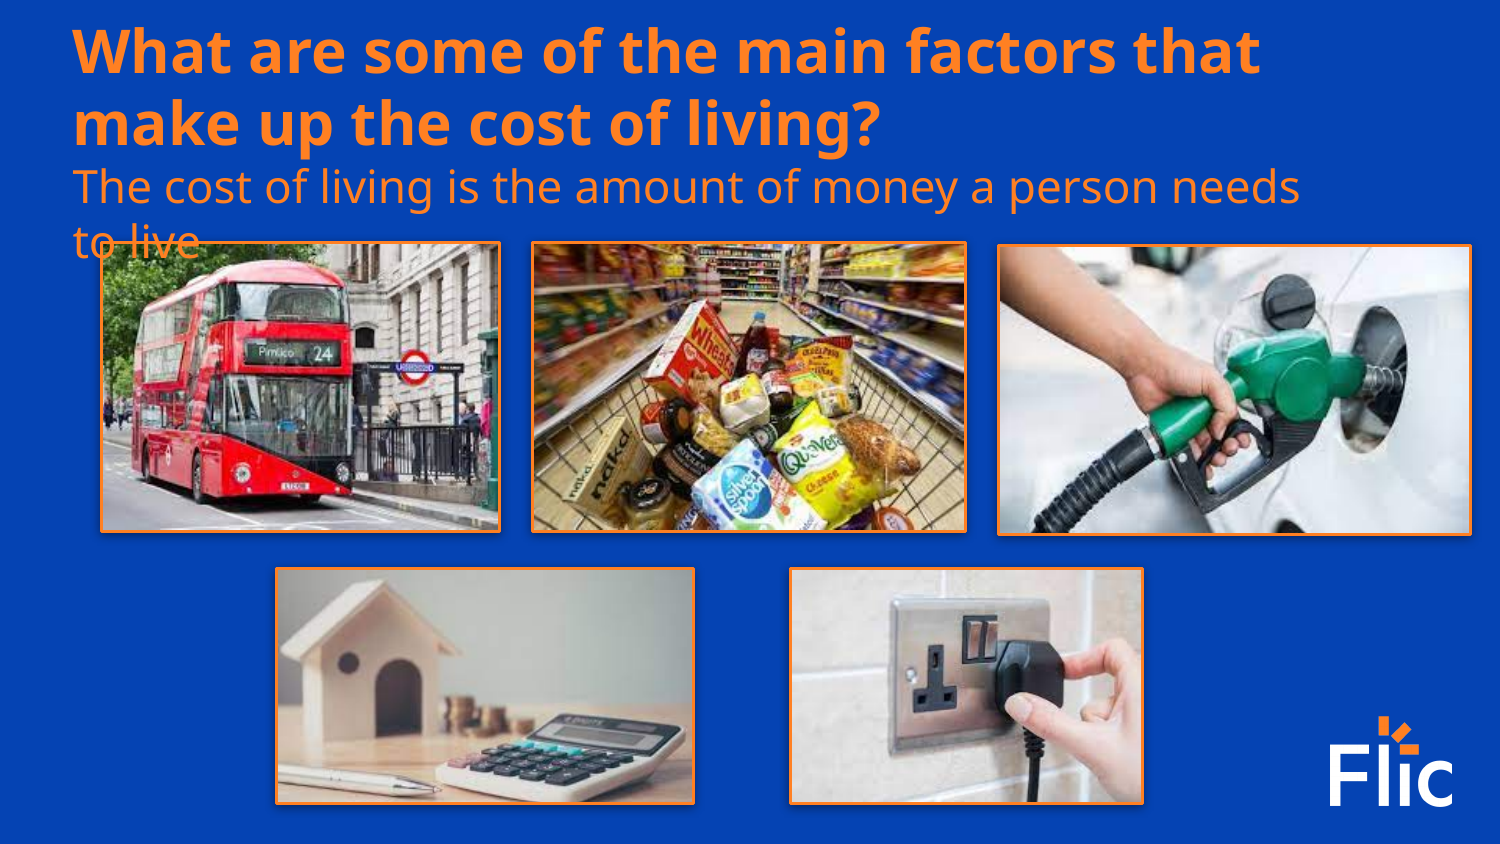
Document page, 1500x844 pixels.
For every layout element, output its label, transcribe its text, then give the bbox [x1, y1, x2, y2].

picture [277, 570, 693, 803]
picture [1330, 716, 1452, 807]
picture [999, 247, 1470, 534]
text_box What are some of the main factors that make up the cost of living? The cost of living is the amount of money a person needs to live [72, 12, 1355, 268]
picture [102, 243, 498, 530]
picture [533, 243, 964, 530]
picture [792, 570, 1141, 803]
